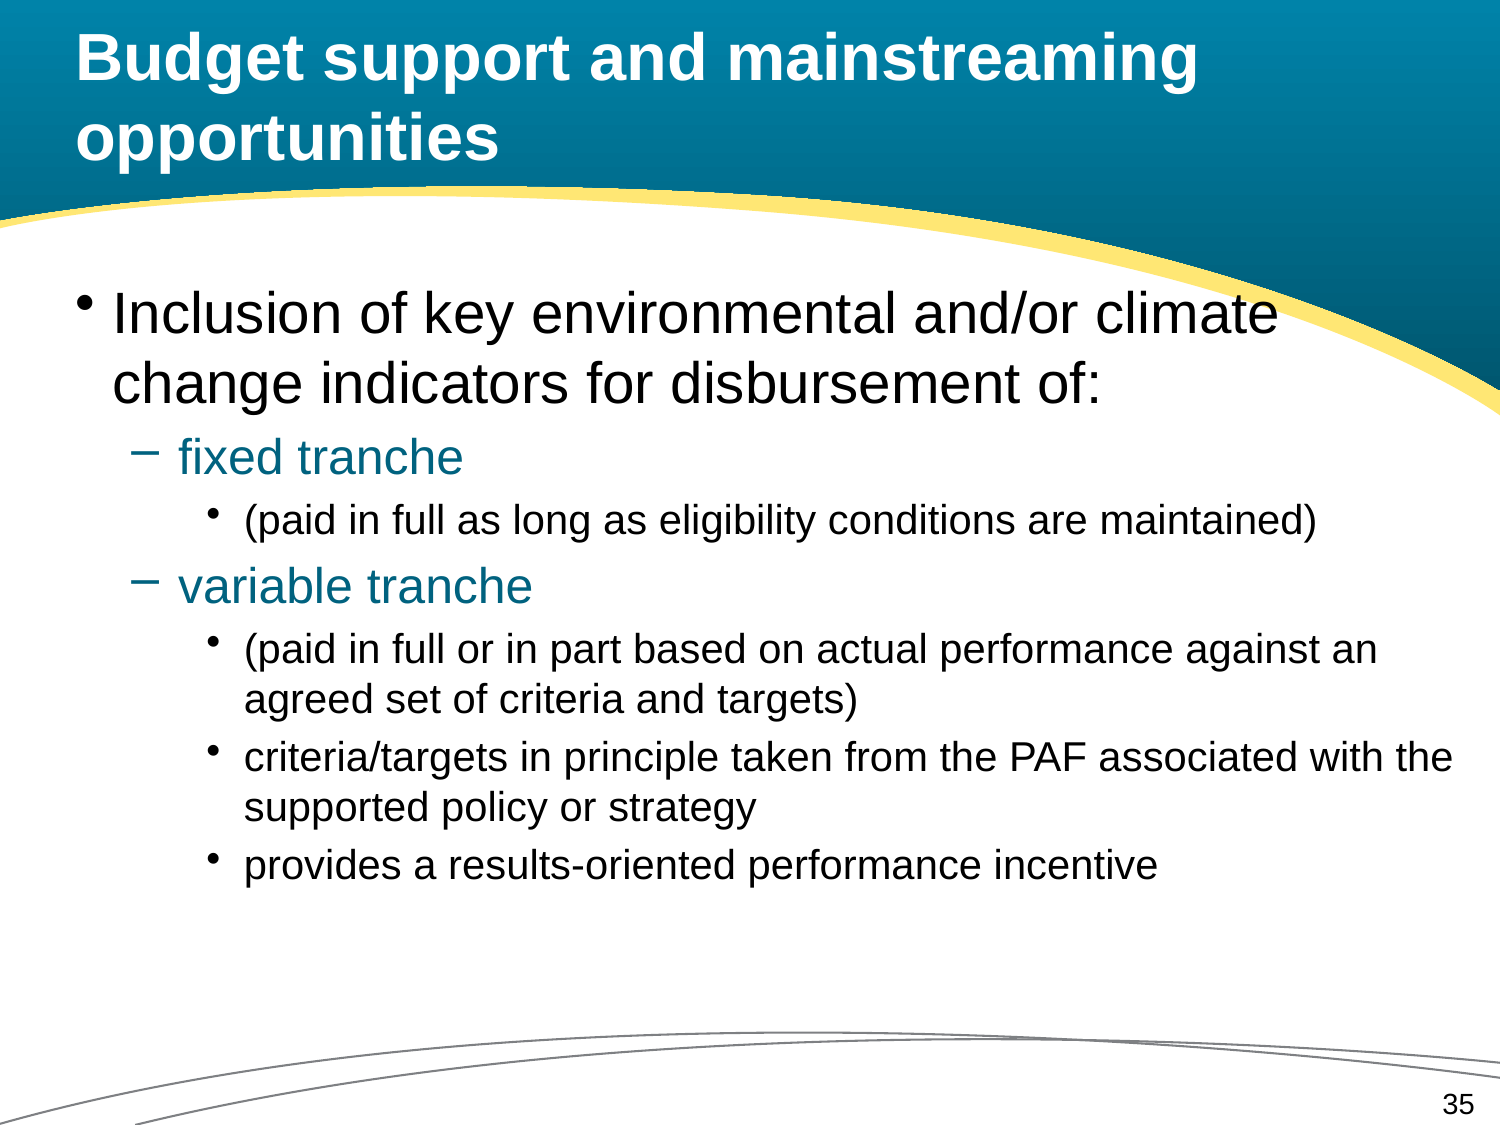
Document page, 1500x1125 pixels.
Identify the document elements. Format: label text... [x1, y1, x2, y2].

list Inclusion of key environmental and/or climate change indicators for disbursement of: fixed tranche (paid in full as long as eligibility conditions are maintained) variable tranche (paid in full or in part based on actual performance against an agreed set of criteria and targets) criteria/targets in principle taken from the PAF associated with the supported policy or strategy provides a results-oriented performance incentive [74, 274, 1476, 1063]
slide_number 35 [1124, 1084, 1476, 1113]
title Budget support and mainstreaming opportunities [74, 0, 1476, 188]
